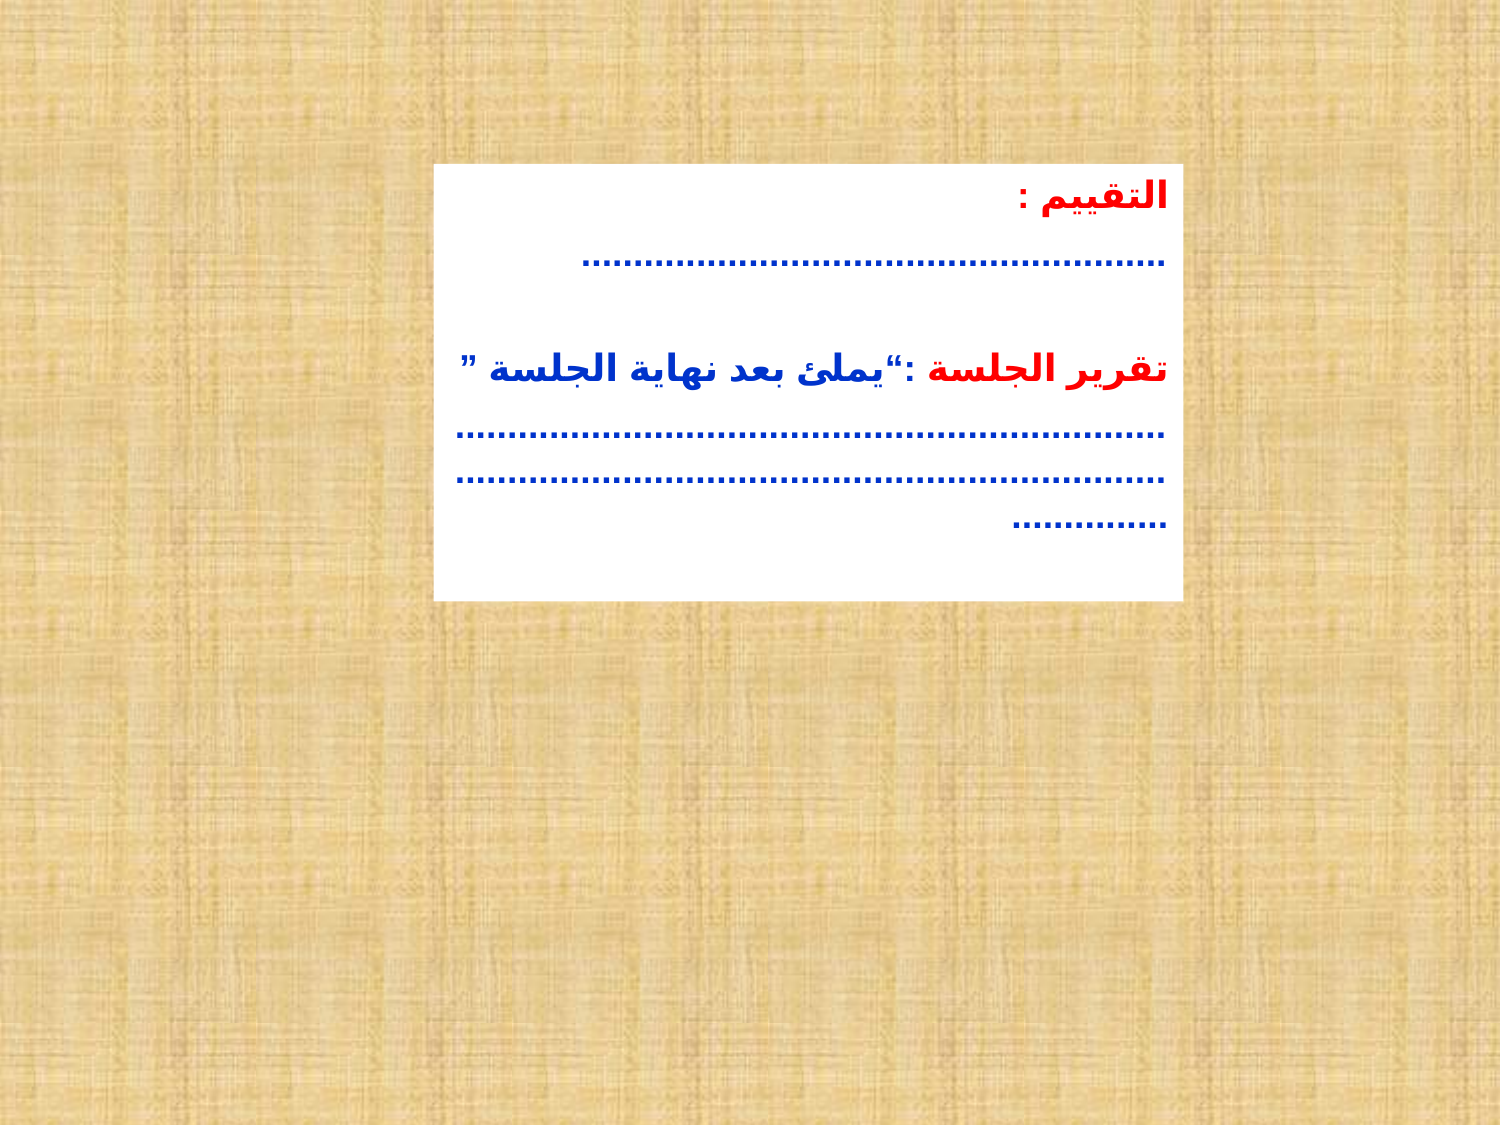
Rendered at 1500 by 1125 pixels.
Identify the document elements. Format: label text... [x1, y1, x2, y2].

text_box التقييم : ........................................................ تقرير الجلسة :“يملئ بعد نهاية الجلسة ” ....................................................................................................................................................... [430, 161, 1187, 604]
picture [0, 0, 1500, 1125]
